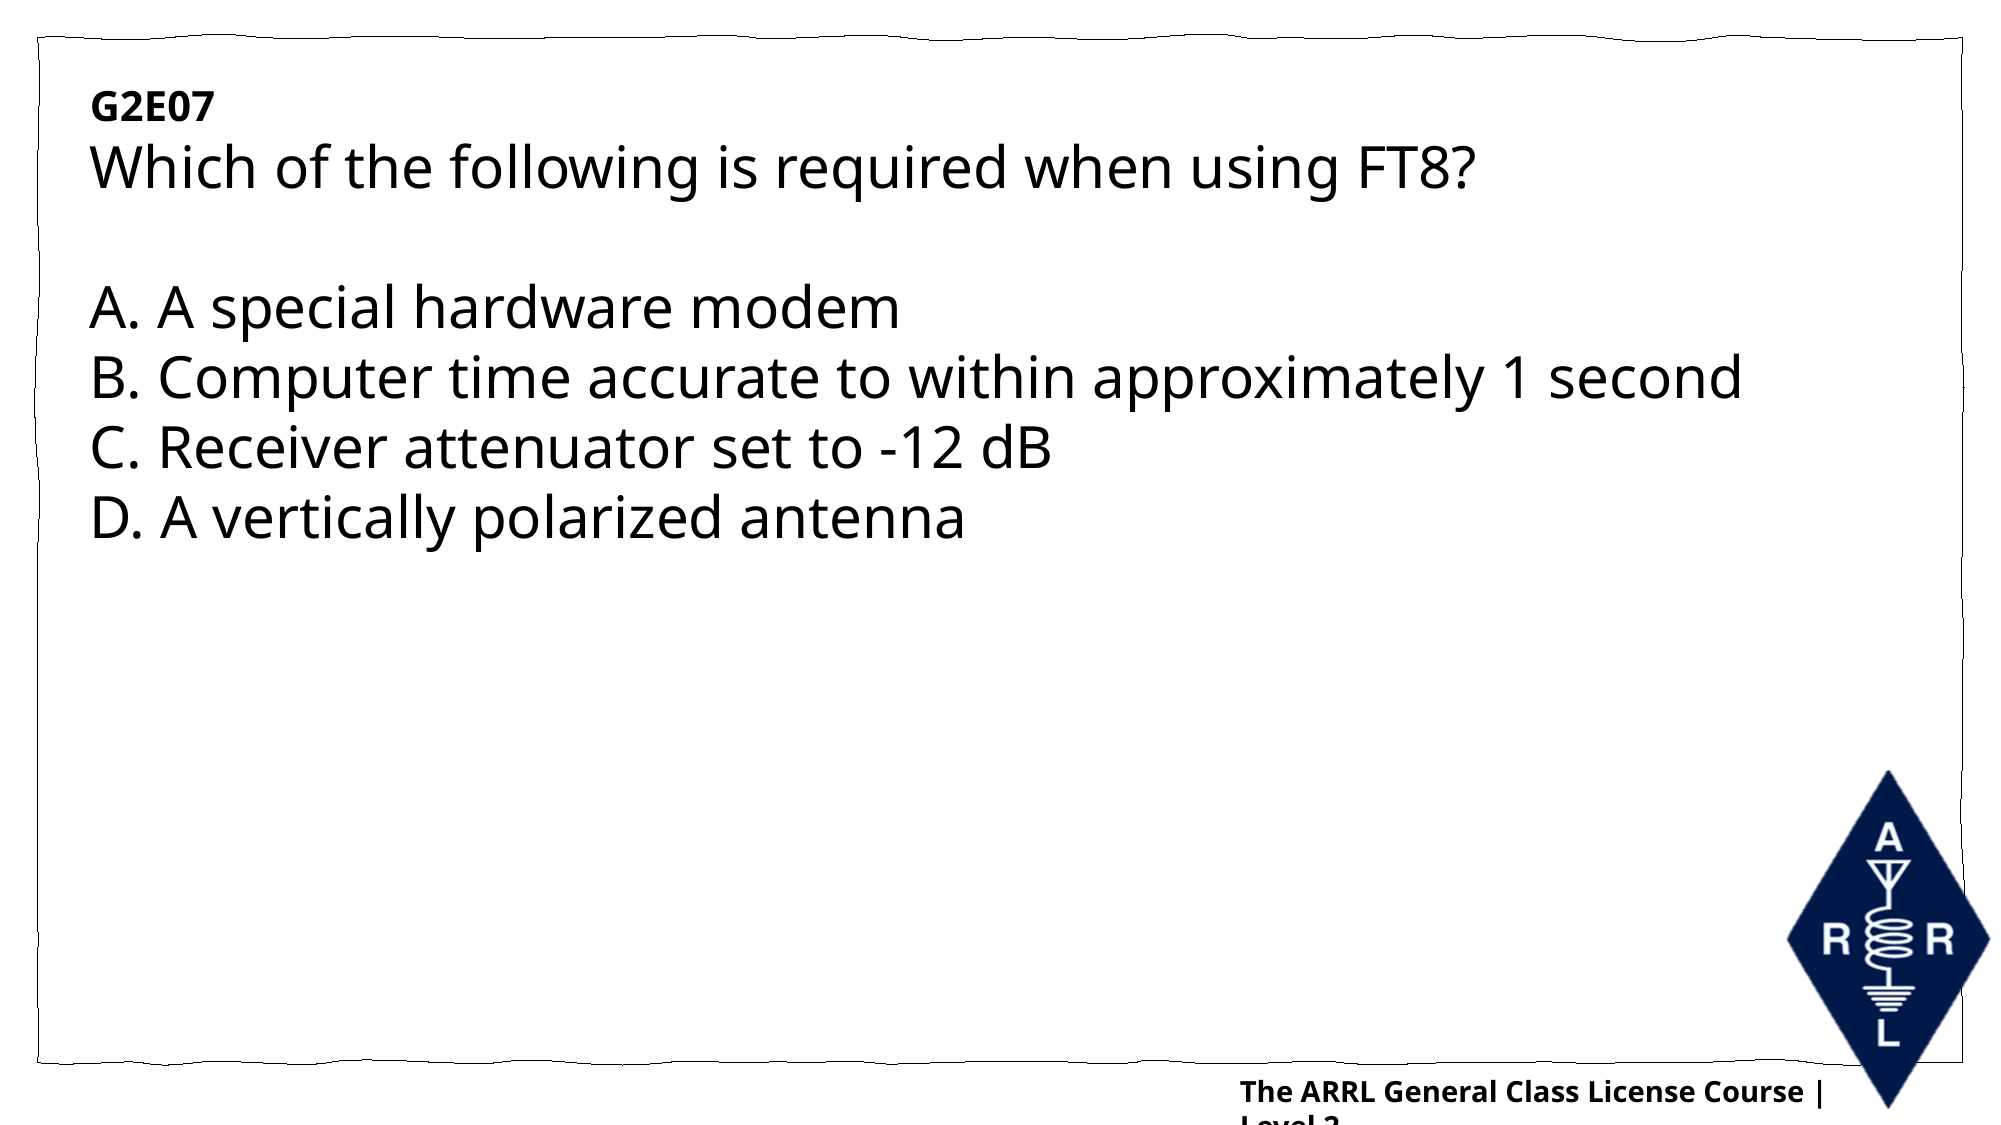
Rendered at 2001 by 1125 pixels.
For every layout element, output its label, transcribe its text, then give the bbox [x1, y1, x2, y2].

text_box G2E07 Which of the following is required when using FT8? A. A special hardware modem B. Computer time accurate to within approximately 1 second C. Receiver attenuator set to -12 dB D. A vertically polarized antenna [75, 72, 1850, 558]
picture [1773, 752, 1999, 1125]
